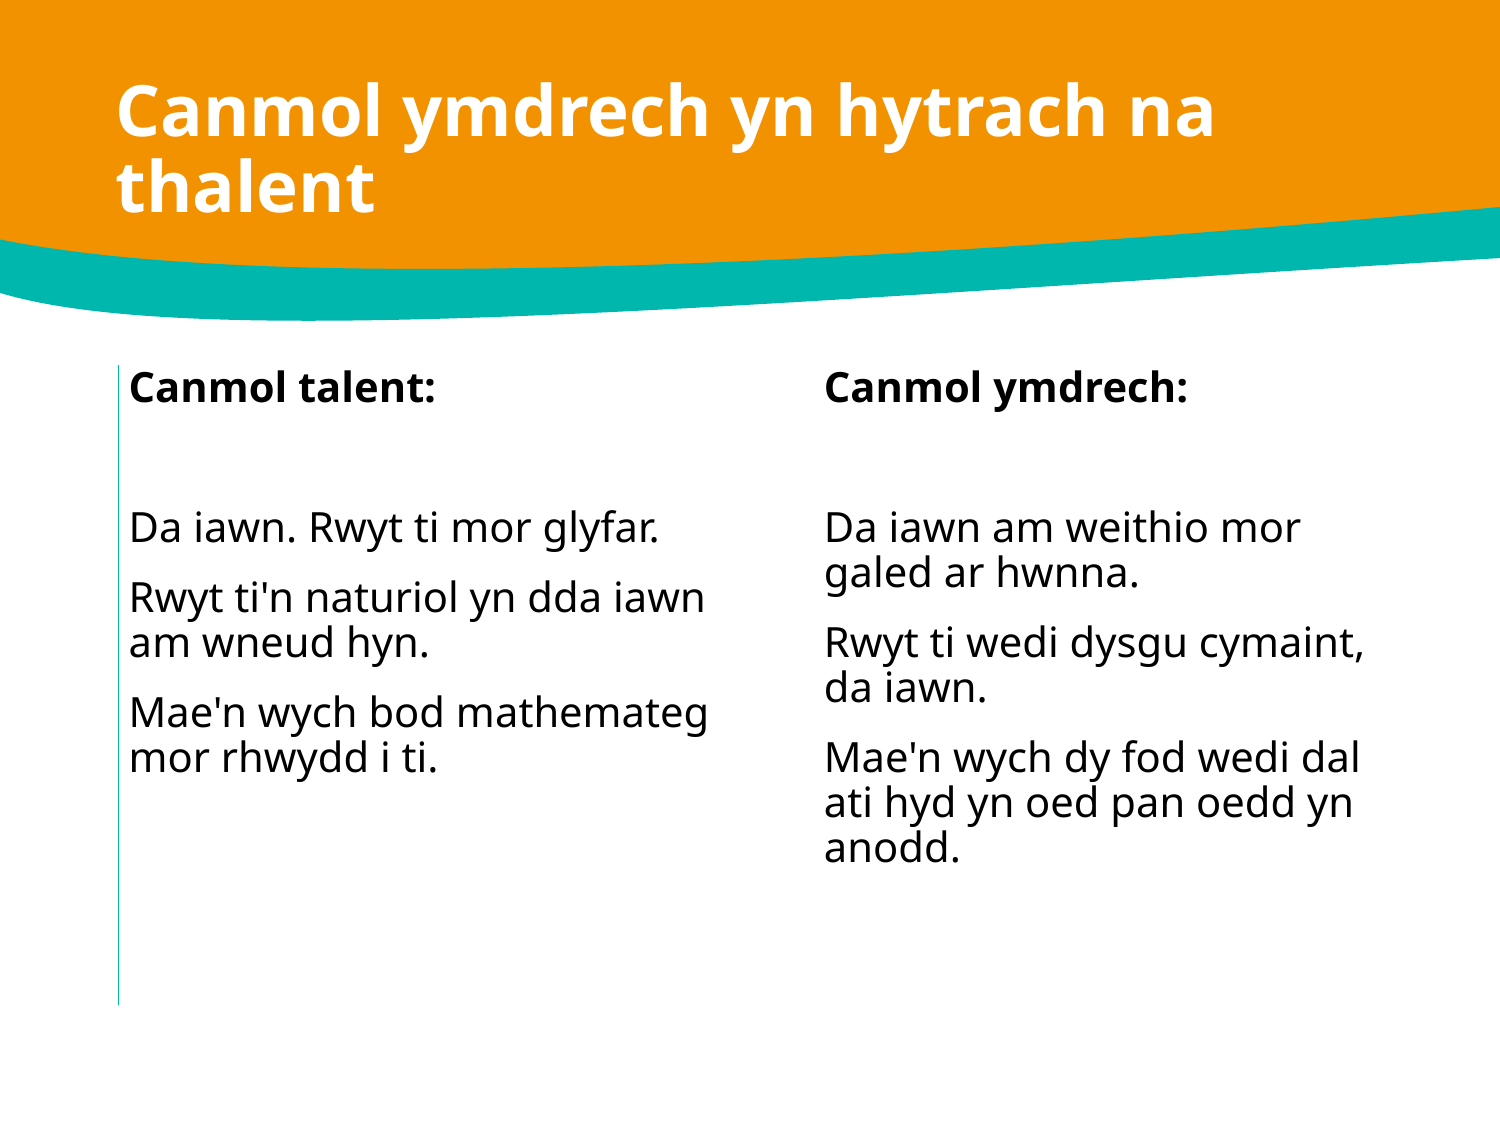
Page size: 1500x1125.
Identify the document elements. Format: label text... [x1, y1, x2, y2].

text_box Canmol talent: Da iawn. Rwyt ti mor glyfar. Rwyt ti'n naturiol yn dda iawn am wneud hyn. Mae'n wych bod mathemateg mor rhwydd i ti. [113, 359, 732, 950]
list Canmol ymdrech yn hytrach na thalent [100, 67, 1450, 258]
text_box Canmol ymdrech: Da iawn am weithio mor galed ar hwnna. Rwyt ti wedi dysgu cymaint, da iawn. Mae'n wych dy fod wedi dal ati hyd yn oed pan oedd yn anodd. [809, 358, 1427, 950]
